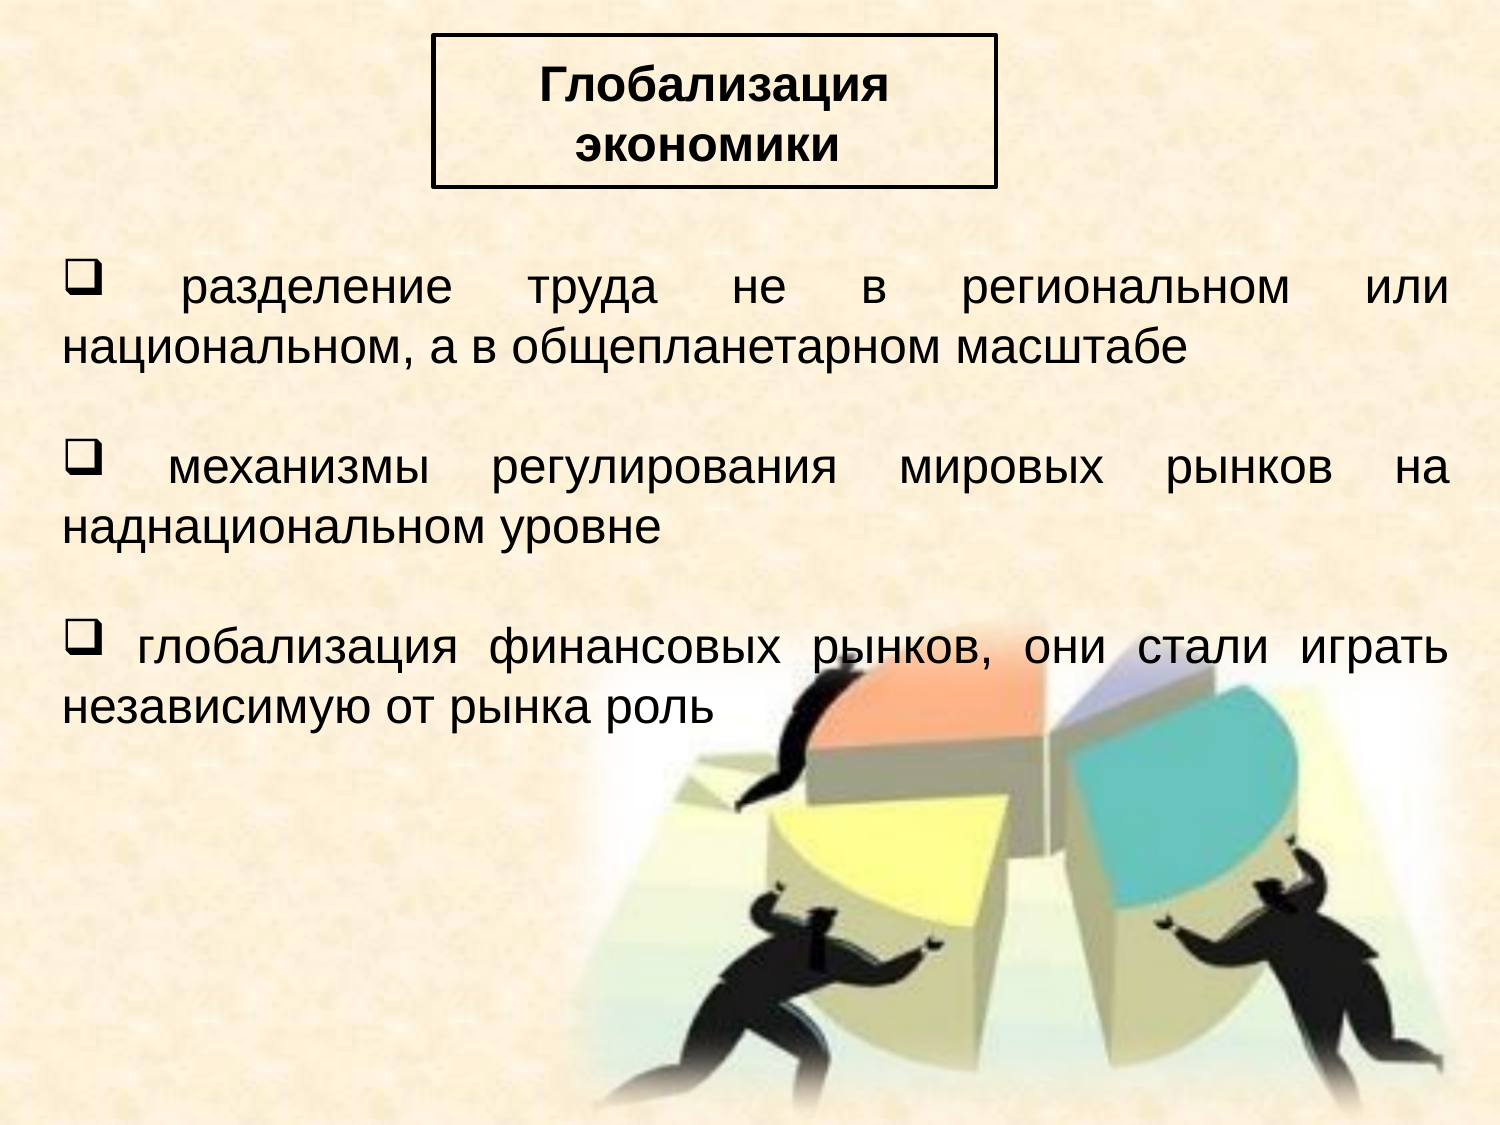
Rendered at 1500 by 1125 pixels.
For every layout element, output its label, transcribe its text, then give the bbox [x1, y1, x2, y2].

text_box Глобализация экономики [431, 33, 998, 189]
picture [0, 0, 1500, 1125]
text_box разделение труда не в региональном или национальном, а в общепланетарном масштабе механизмы регулирования мировых рынков на наднациональном уровне глобализация финансовых рынков, они стали играть независимую от рынка роль [46, 246, 1465, 741]
